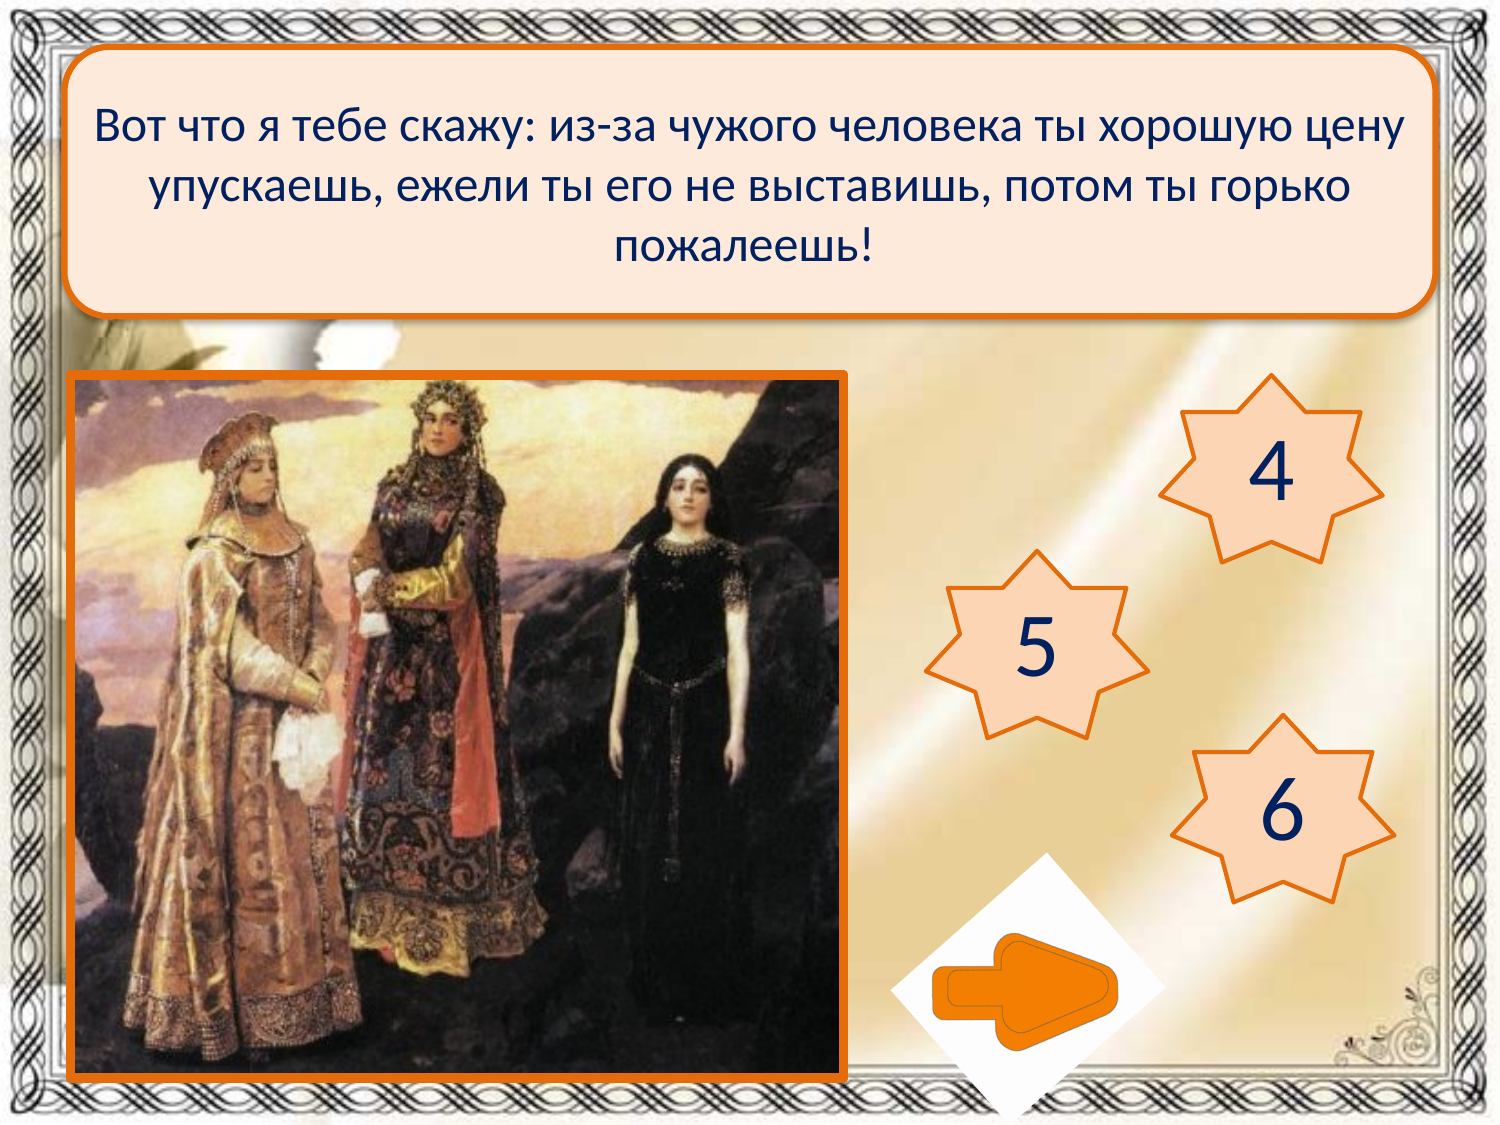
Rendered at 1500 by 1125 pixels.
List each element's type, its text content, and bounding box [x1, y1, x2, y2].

text_box [68, 373, 846, 1080]
picture [0, 0, 1500, 1125]
text_box 5 [923, 548, 1151, 741]
text_box 4 [1158, 372, 1385, 565]
text_box Вот что я тебе скажу: из-за чужого человека ты хорошую цену упускаешь, ежели ты его не выставишь, потом ты горько пожалеешь! [62, 44, 1438, 319]
text_box 6 [1169, 712, 1397, 905]
